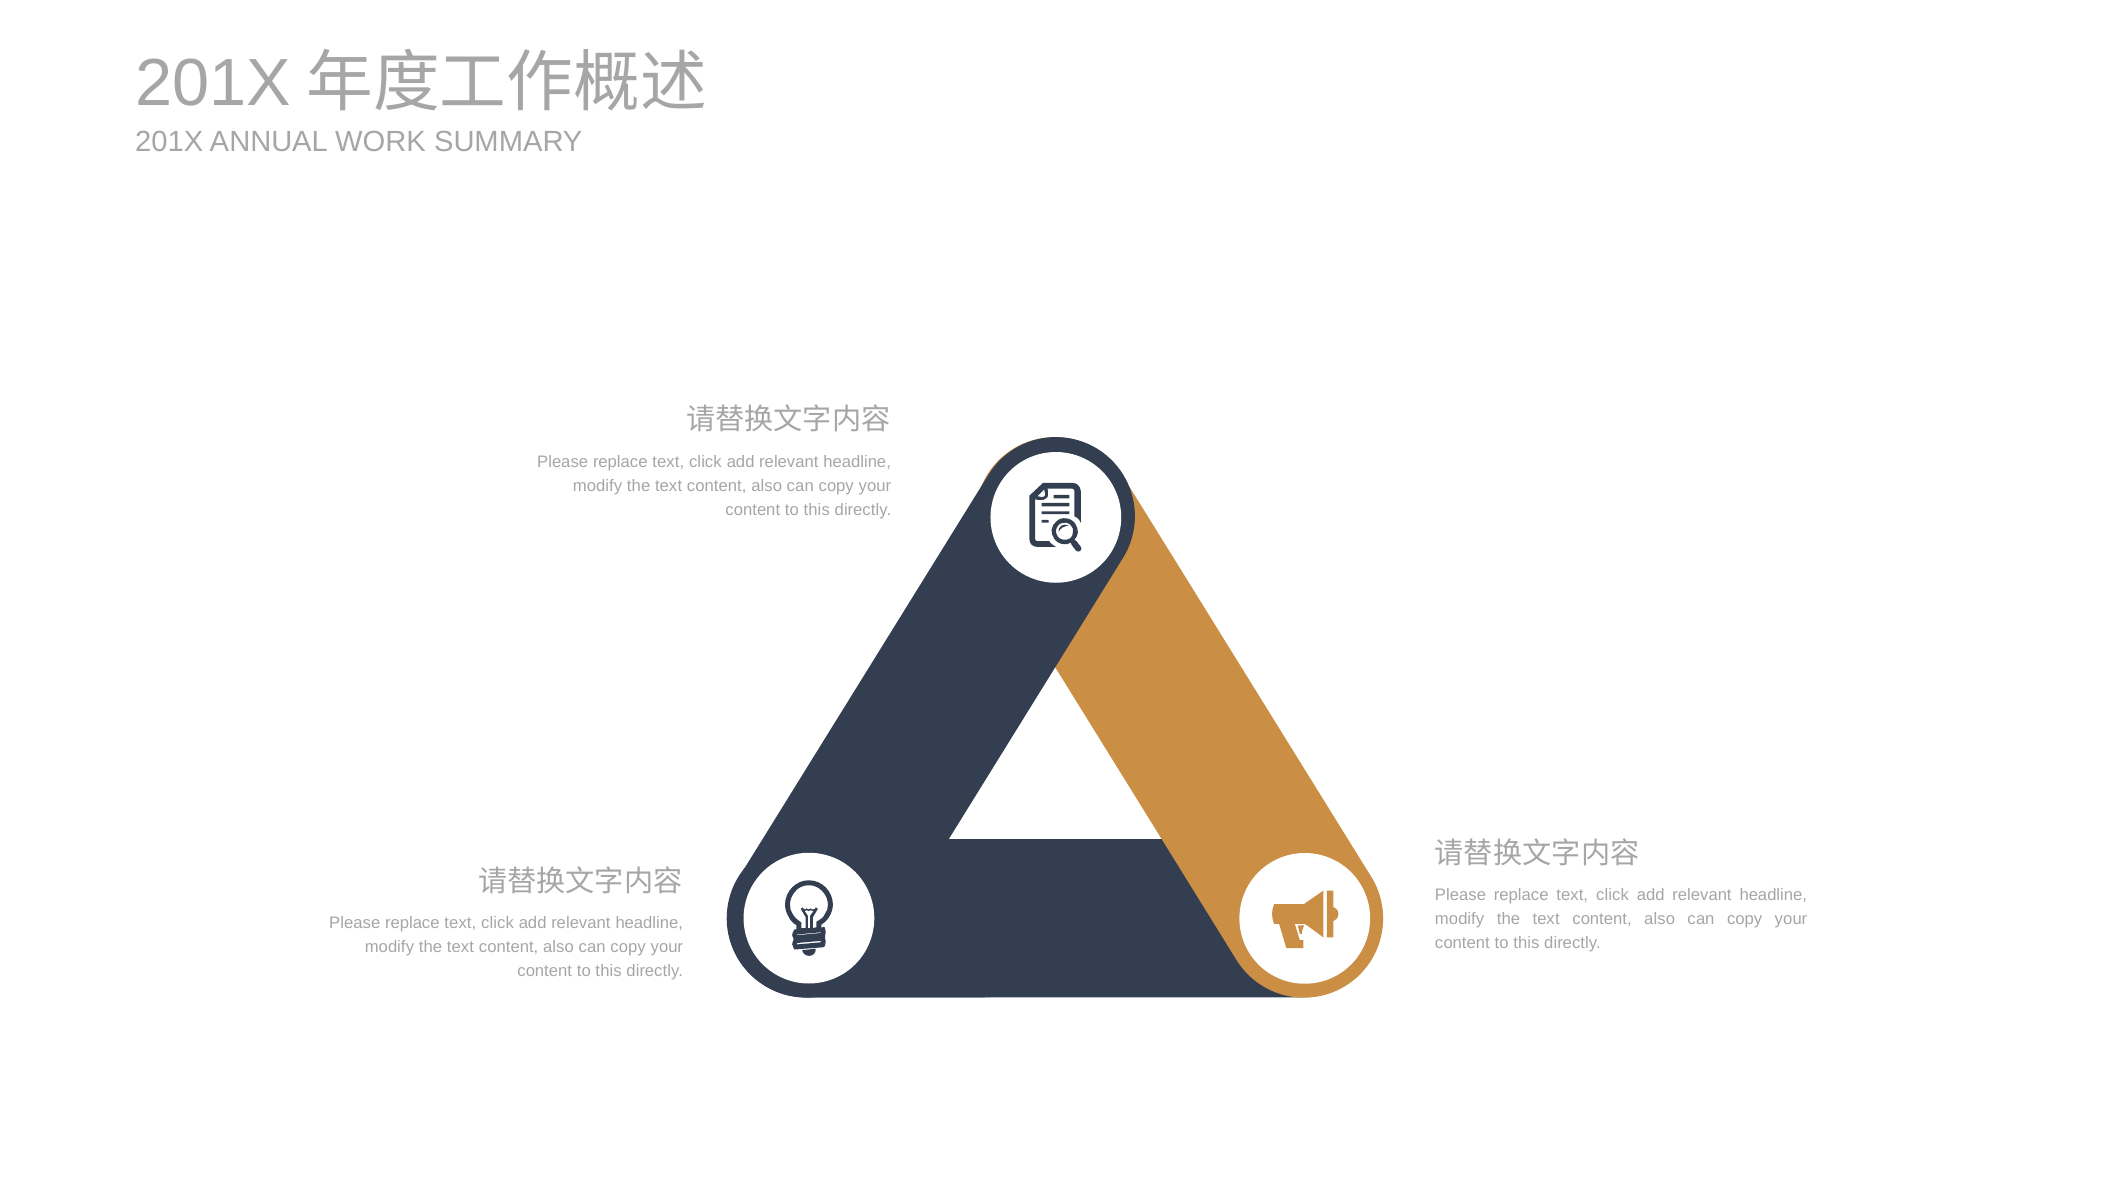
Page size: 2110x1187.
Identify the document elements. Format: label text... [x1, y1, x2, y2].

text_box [518, 386, 907, 525]
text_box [1420, 819, 1823, 959]
text_box 201X年度工作概述 [135, 38, 783, 119]
text_box 201X ANNUAL WORK SUMMARY [135, 122, 596, 158]
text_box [310, 847, 699, 986]
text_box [726, 401, 1383, 1034]
